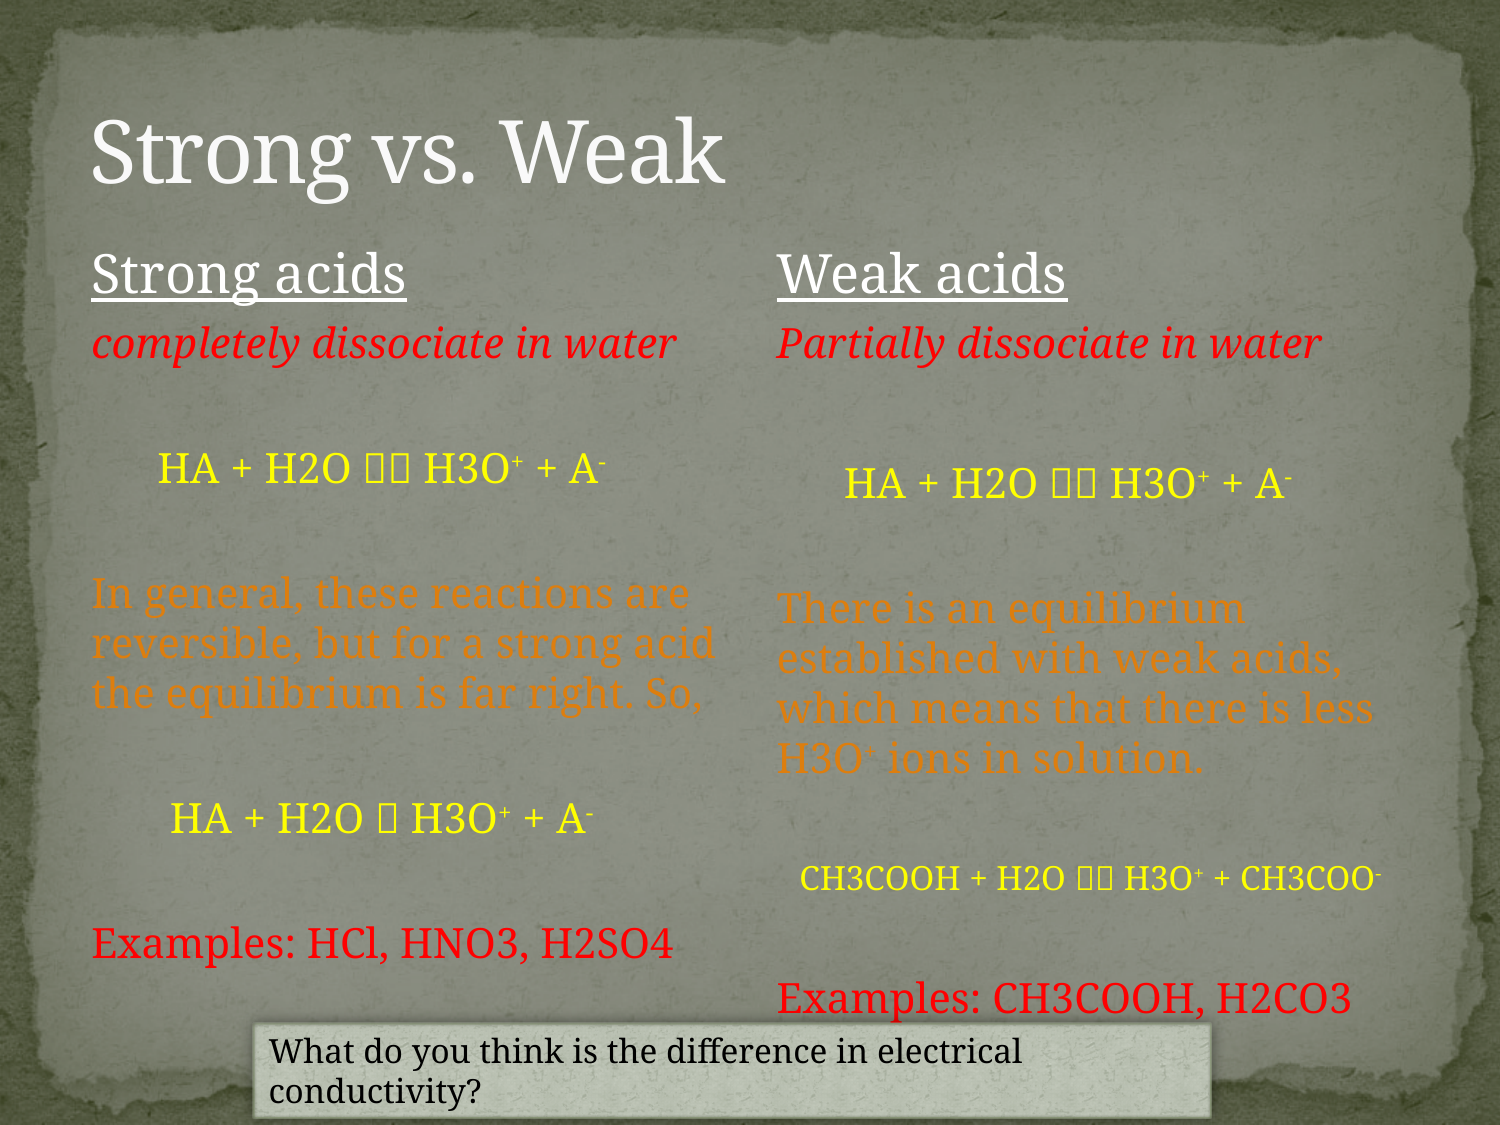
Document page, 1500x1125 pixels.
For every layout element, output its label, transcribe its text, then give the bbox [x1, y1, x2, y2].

text_box What do you think is the difference in electrical conductivity? [257, 1027, 1208, 1115]
list Weak acids Partially dissociate in water HA + H2O  H3O+ + A- There is an equilibrium established with weak acids, which means that there is less H3O+ ions in solution. CH3COOH + H2O  H3O+ + CH3COO- Examples: CH3COOH, H2CO3 [761, 231, 1428, 982]
list Strong acids completely dissociate in water HA + H2O  H3O+ + A- In general, these reactions are reversible, but for a strong acid the equilibrium is far right. So, HA + H2O  H3O+ + A- Examples: HCl, HNO3, H2SO4 [76, 231, 743, 982]
title Strong vs. Weak [74, 24, 1425, 209]
